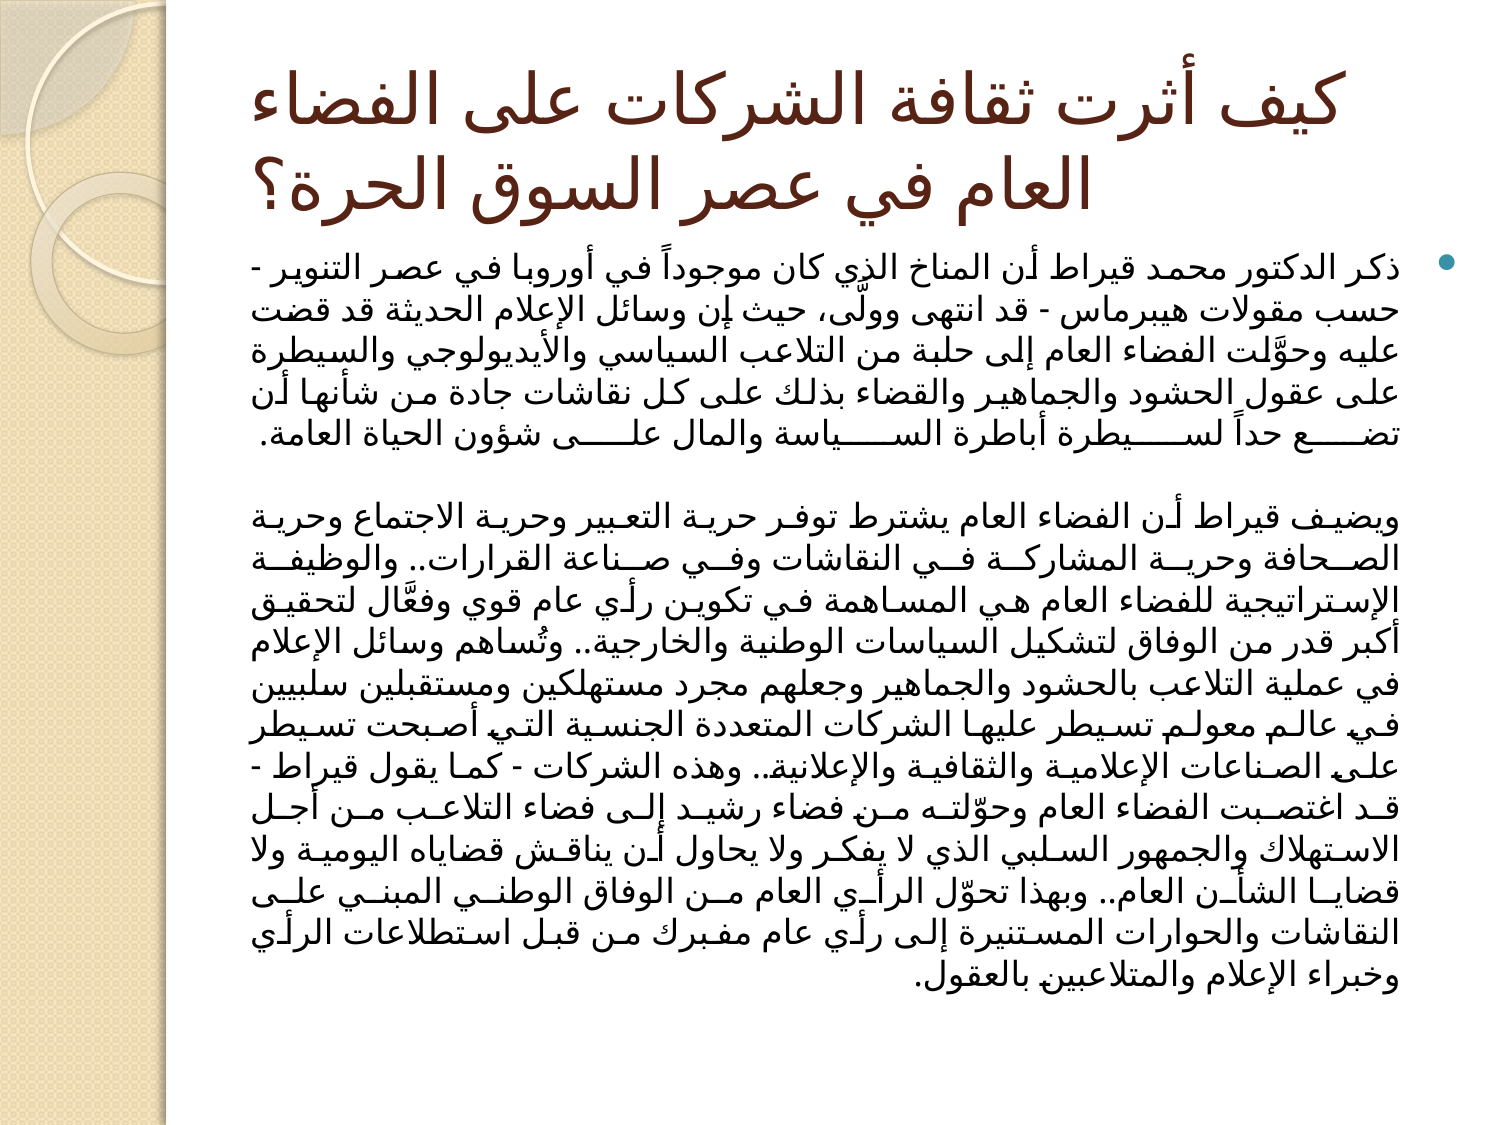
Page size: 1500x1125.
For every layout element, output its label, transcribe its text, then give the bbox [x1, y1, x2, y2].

title كيف أثرت ثقافة الشركات على الفضاء العام في عصر السوق الحرة؟ [235, 45, 1466, 233]
list ذكر الدكتور محمد قيراط أن المناخ الذي كان موجوداً في أوروبا في عصر التنوير - حسب مقولات هيبرماس - قد انتهى وولَّى، حيث إن وسائل الإعلام الحديثة قد قضت عليه وحوَّلت الفضاء العام إلى حلبة من التلاعب السياسي والأيديولوجي والسيطرة على عقول الحشود والجماهير والقضاء بذلك على كل نقاشات جادة من شأنها أن تضع حداً لسيطرة أباطرة السياسة والمال على شؤون الحياة العامة. ويضيف قيراط أن الفضاء العام يشترط توفر حرية التعبير وحرية الاجتماع وحرية الصحافة وحرية المشاركة في النقاشات وفي صناعة القرارات.. والوظيفة الإستراتيجية للفضاء العام هي المساهمة في تكوين رأي عام قوي وفعَّال لتحقيق أكبر قدر من الوفاق لتشكيل السياسات الوطنية والخارجية.. وتُساهم وسائل الإعلام في عملية التلاعب بالحشود والجماهير وجعلهم مجرد مستهلكين ومستقبلين سلبيين في عالم معولم تسيطر عليها الشركات المتعددة الجنسية التي أصبحت تسيطر على الصناعات الإعلامية والثقافية والإعلانية.. وهذه الشركات - كما يقول قيراط - قد اغتصبت الفضاء العام وحوّلته من فضاء رشيد إلى فضاء التلاعب من أجل الاستهلاك والجمهور السلبي الذي لا يفكر ولا يحاول أن يناقش قضاياه اليومية ولا قضايا الشأن العام.. وبهذا تحوّل الرأي العام من الوفاق الوطني المبني على النقاشات والحوارات المستنيرة إلى رأي عام مفبرك من قبل استطلاعات الرأي وخبراء الإعلام والمتلاعبين بالعقول. [235, 237, 1466, 1025]
